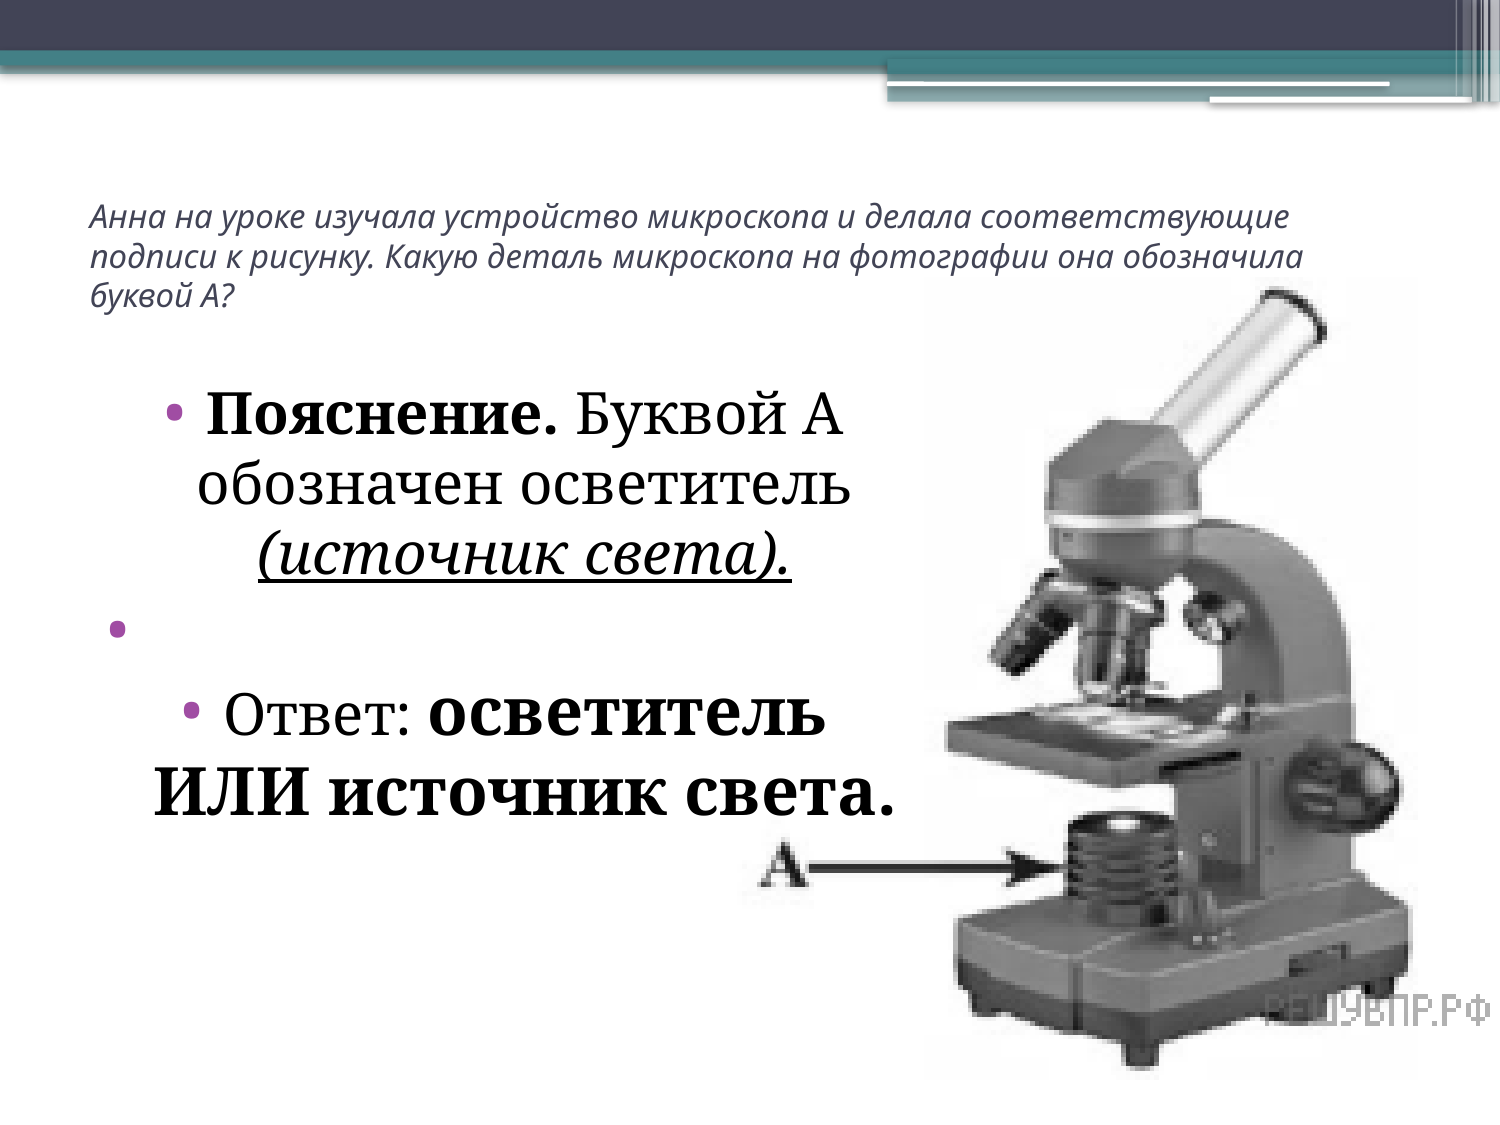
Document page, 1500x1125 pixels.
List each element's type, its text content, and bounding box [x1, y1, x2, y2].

picture [714, 255, 1500, 1125]
title Анна на уроке изучала устройство микроскопа и делала соответствующие подписи к рисунку. Какую деталь микроскопа на фотографии она обозначила буквой А? [75, 187, 1425, 363]
list Пояснение. Буквой А обозначен осветитель (источник света). Ответ: осветитель ИЛИ источник света. [75, 368, 707, 1079]
